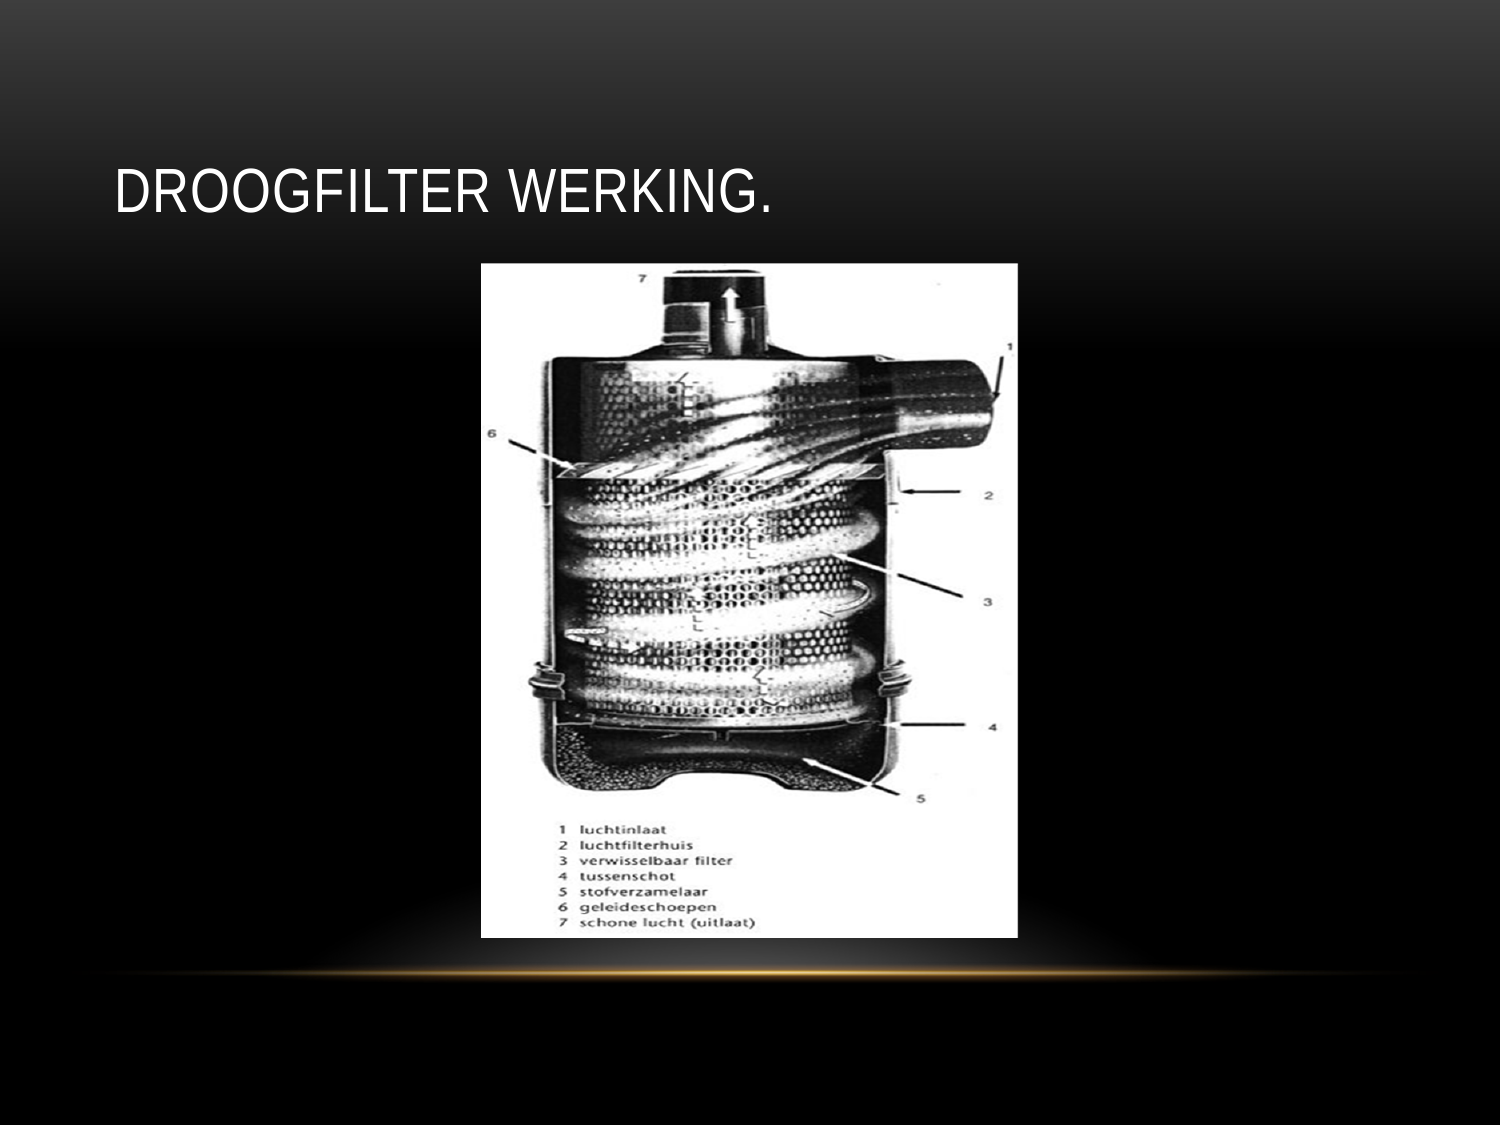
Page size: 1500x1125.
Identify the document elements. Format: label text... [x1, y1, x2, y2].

picture [0, 0, 1500, 1125]
title Droogfilter werking. [99, 45, 1400, 233]
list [480, 262, 1019, 938]
